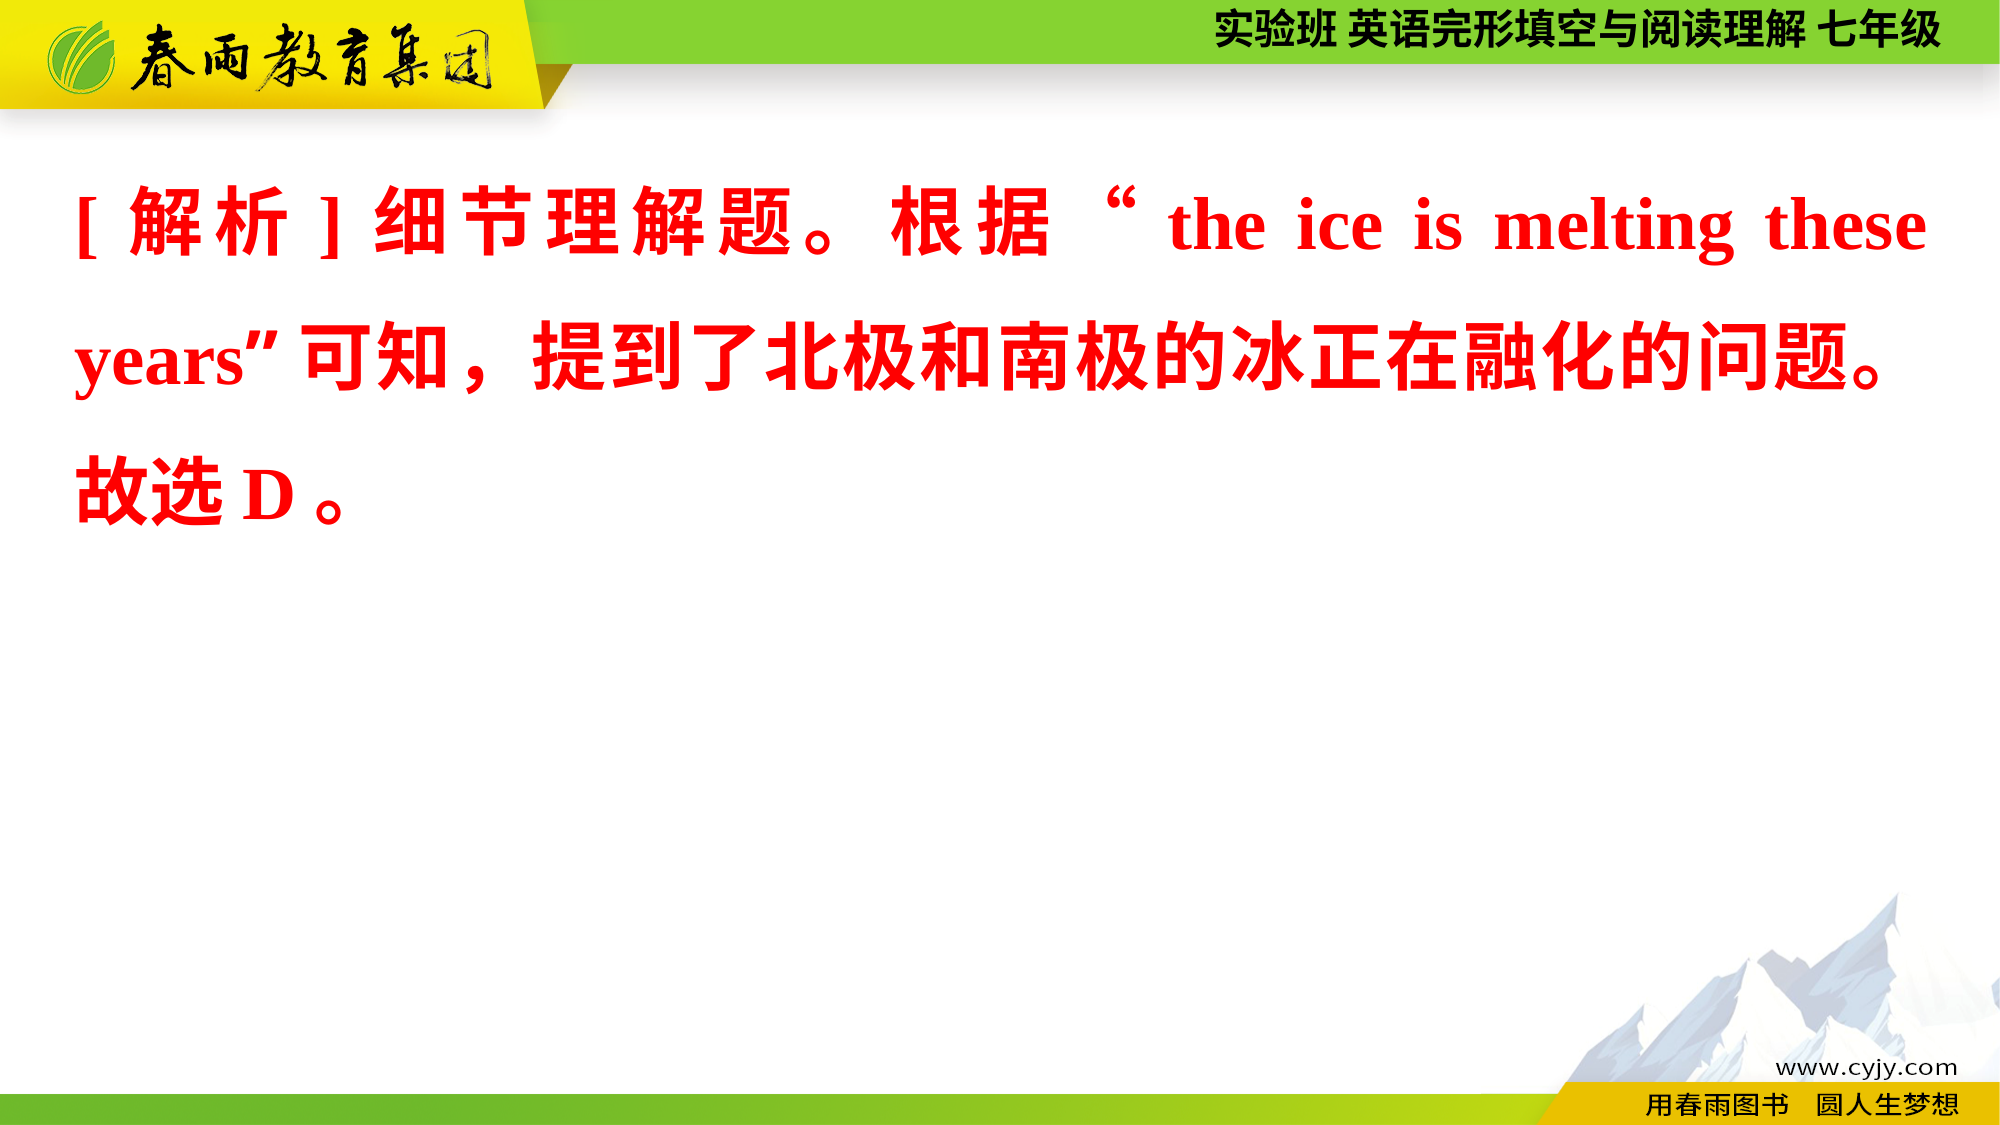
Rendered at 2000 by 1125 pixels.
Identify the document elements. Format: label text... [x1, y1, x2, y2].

list [解析]细节理解题。根据“the ice is melting these years”可知，提到了北极和南极的冰正在融化的问题。故选D。 [59, 122, 1944, 530]
picture [0, 0, 2000, 1125]
